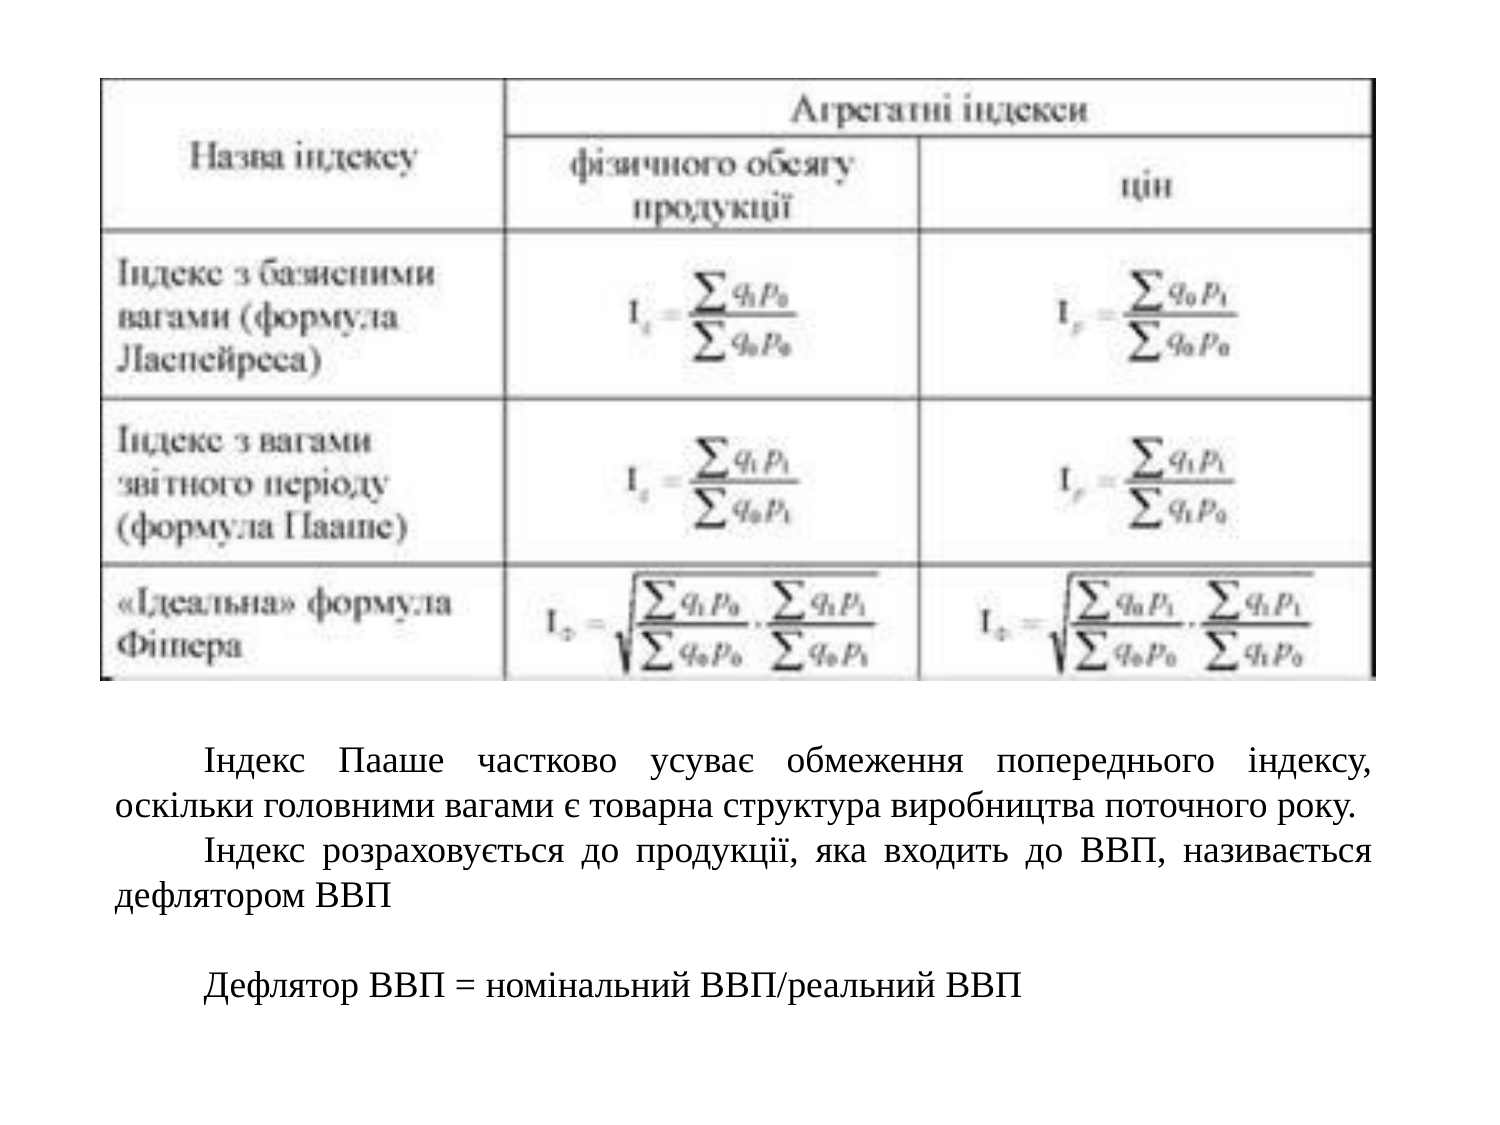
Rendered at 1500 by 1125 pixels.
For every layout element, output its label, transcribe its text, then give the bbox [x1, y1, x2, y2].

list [100, 77, 1377, 681]
text_box Індекс Пааше частково усуває обмеження попереднього індексу, оскільки головними вагами є товарна структура виробництва поточного року. Індекс розраховується до продукції, яка входить до ВВП, називається дефлятором ВВП Дефлятор ВВП = номінальний ВВП/реальний ВВП [100, 727, 1388, 1058]
